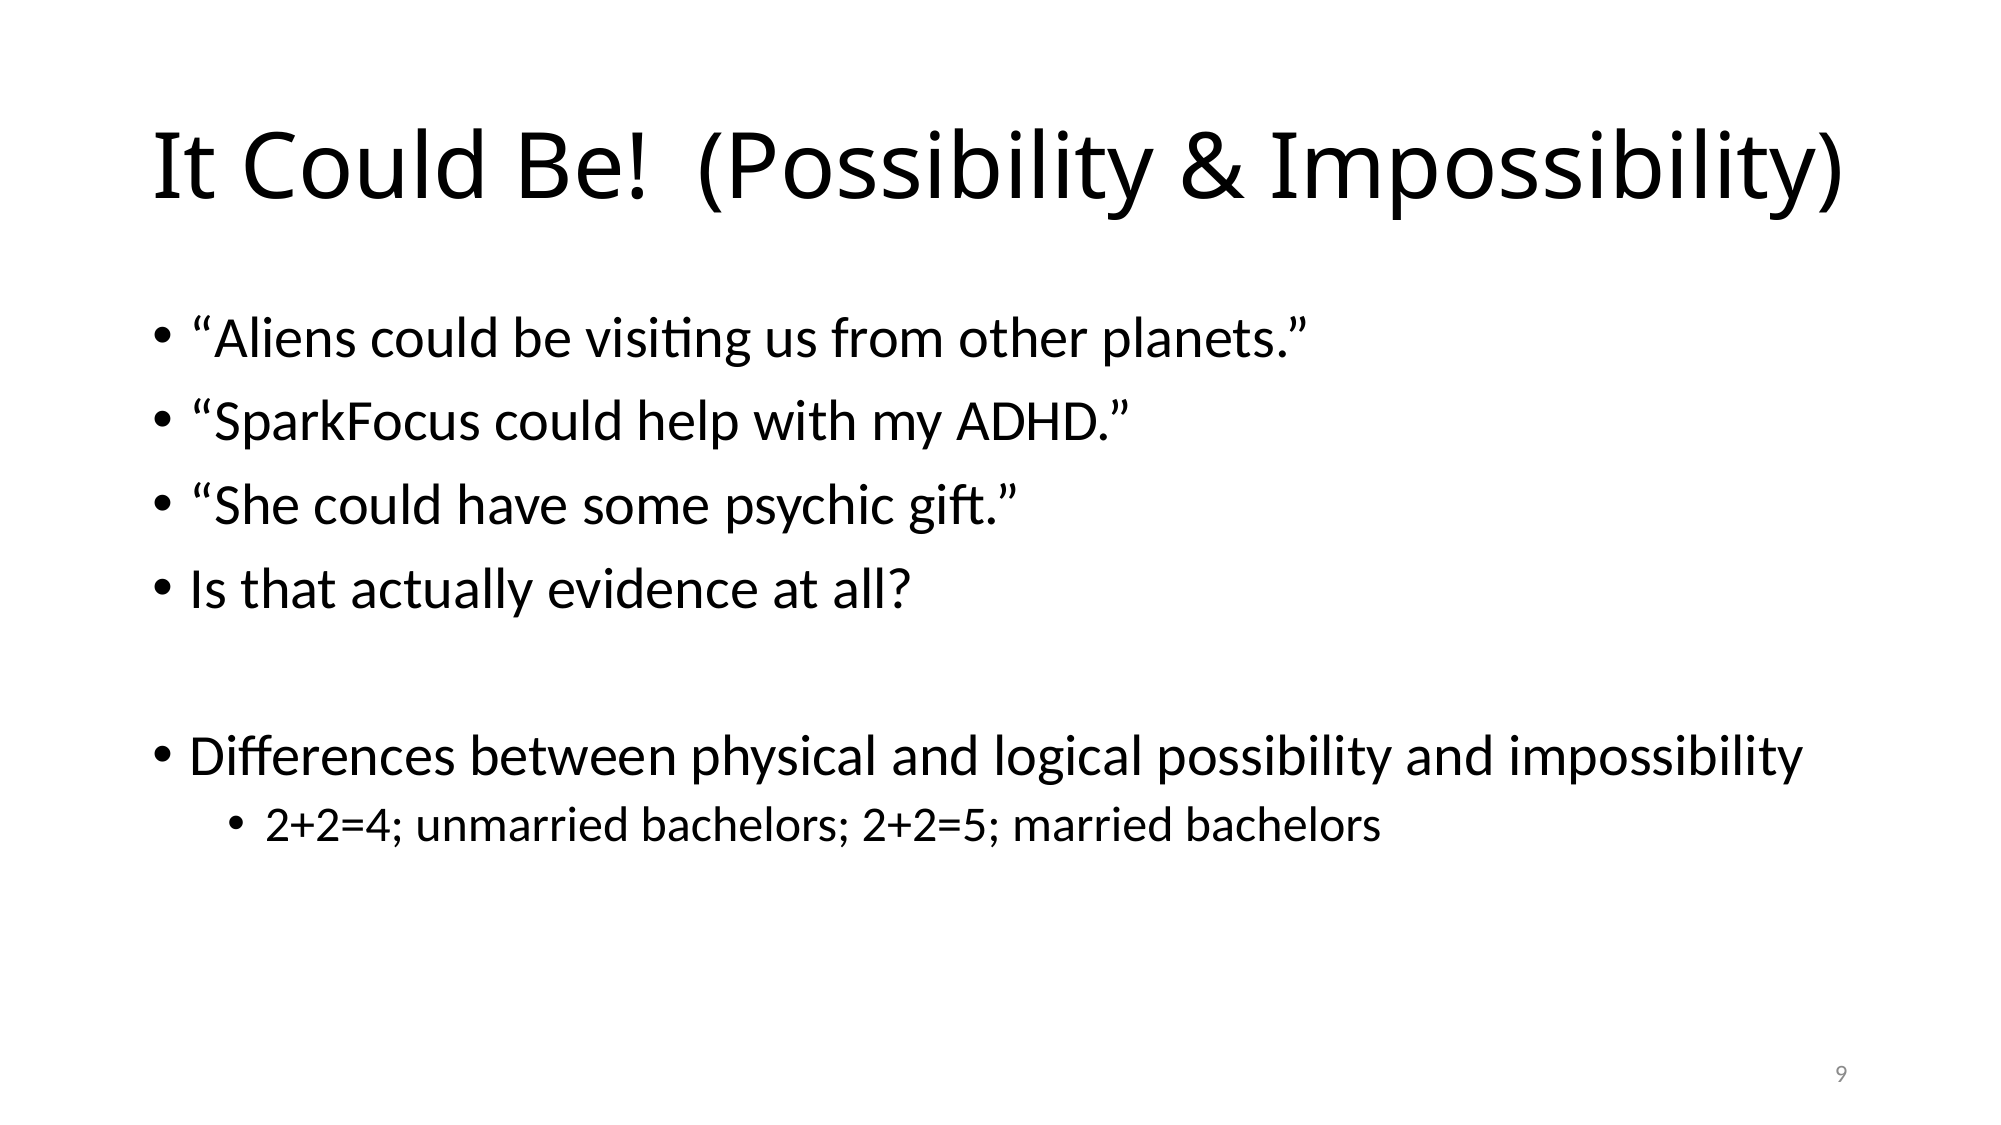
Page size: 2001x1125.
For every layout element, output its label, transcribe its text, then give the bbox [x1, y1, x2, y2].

list “Aliens could be visiting us from other planets.” “SparkFocus could help with my ADHD.” “She could have some psychic gift.” Is that actually evidence at all? Differences between physical and logical possibility and impossibility 2+2=4; unmarried bachelors; 2+2=5; married bachelors [137, 299, 1863, 1066]
title It Could Be! (Possibility & Impossibility) [137, 59, 1863, 278]
slide_number 9 [1412, 1042, 1863, 1103]
